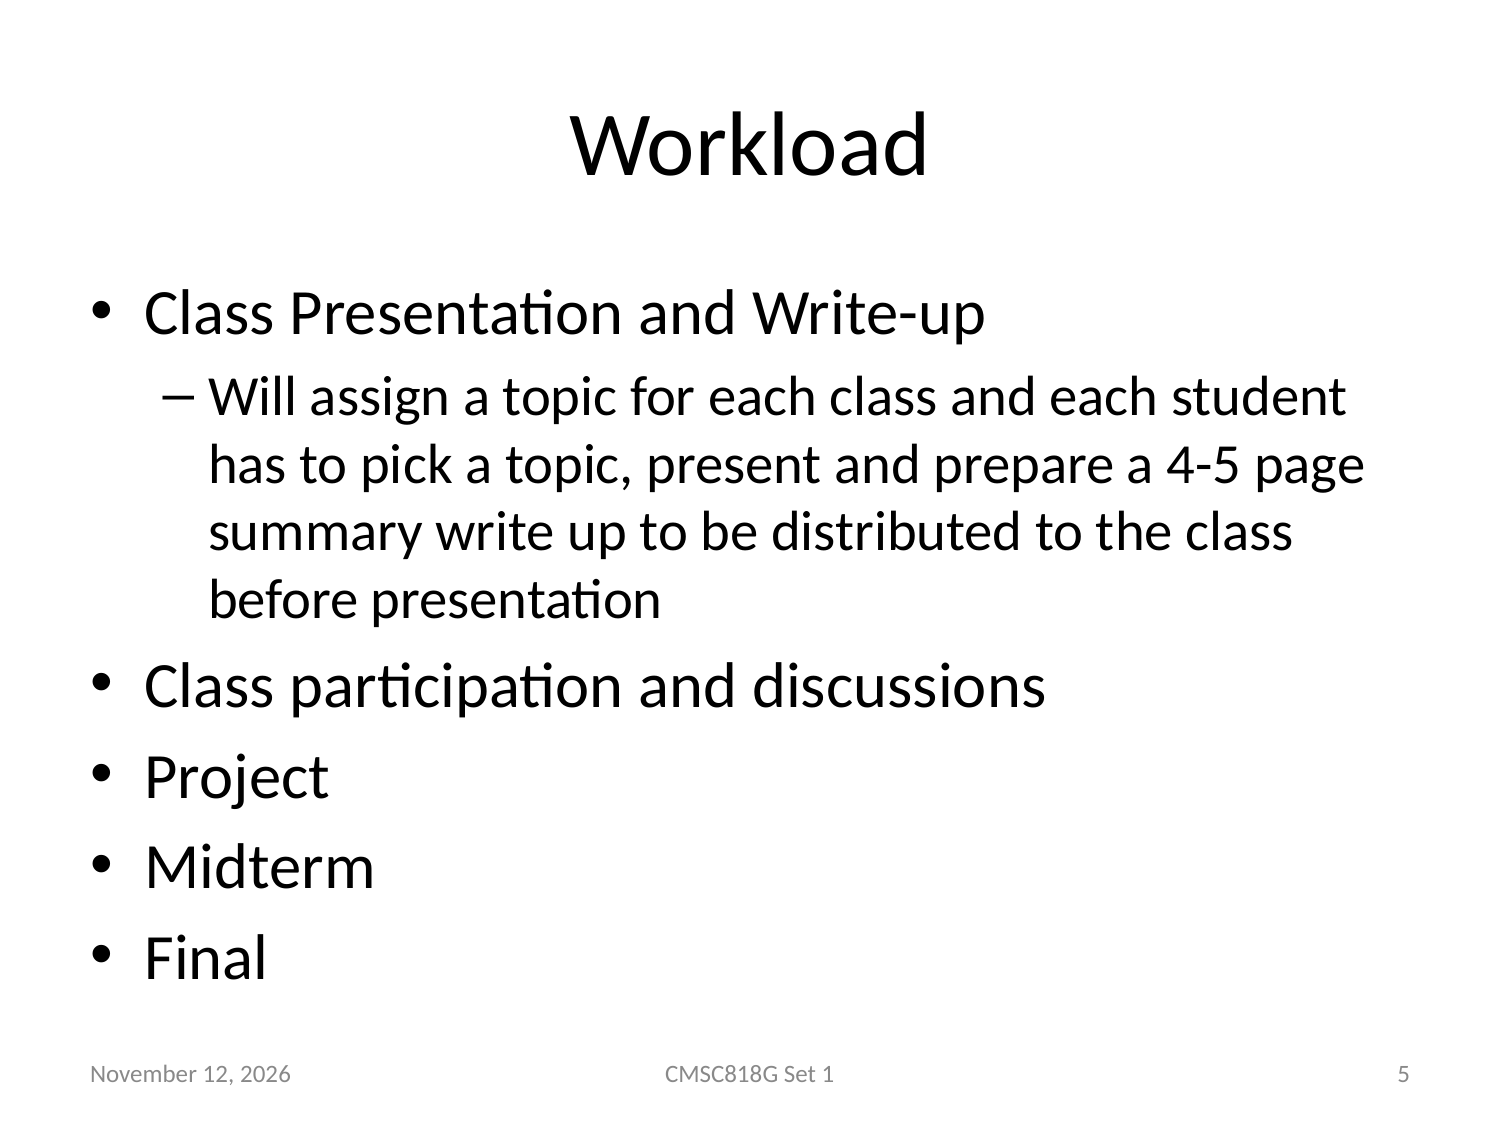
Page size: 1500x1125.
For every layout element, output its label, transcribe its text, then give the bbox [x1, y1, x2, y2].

slide_number 5 [1074, 1042, 1425, 1103]
list Class Presentation and Write-up Will assign a topic for each class and each student has to pick a topic, present and prepare a 4-5 page summary write up to be distributed to the class before presentation Class participation and discussions Project Midterm Final [75, 262, 1425, 1005]
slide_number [75, 1042, 425, 1103]
footer CMSC818G Set 1 [512, 1042, 988, 1103]
title Workload [75, 45, 1425, 233]
